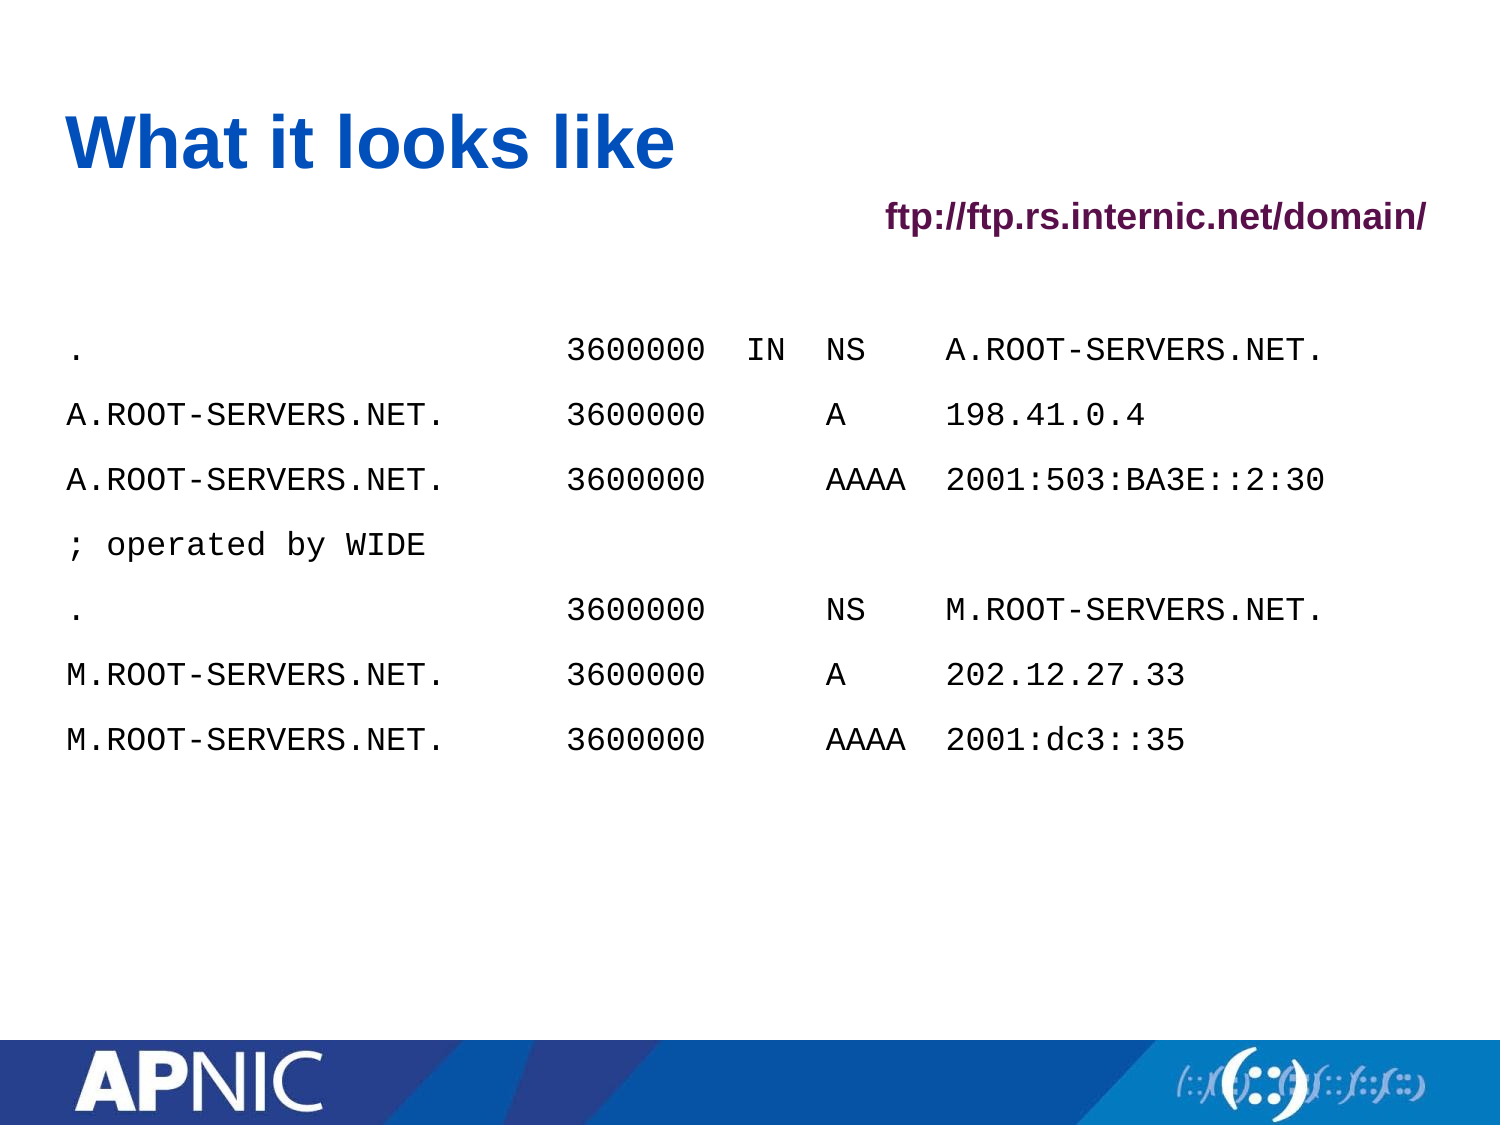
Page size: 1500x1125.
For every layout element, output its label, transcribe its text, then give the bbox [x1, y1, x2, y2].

list . 3600000 IN NS A.ROOT-SERVERS.NET. A.ROOT-SERVERS.NET. 3600000 A 198.41.0.4 A.ROOT-SERVERS.NET. 3600000 AAAA 2001:503:BA3E::2:30 ; operated by WIDE . 3600000 NS M.ROOT-SERVERS.NET. M.ROOT-SERVERS.NET. 3600000 A 202.12.27.33 M.ROOT-SERVERS.NET. 3600000 AAAA 2001:dc3::35 [66, 262, 1437, 1012]
title What it looks like [64, 45, 1436, 233]
text_box ftp://ftp.rs.internic.net/domain/ [870, 184, 1443, 245]
picture [0, 1040, 1500, 1125]
